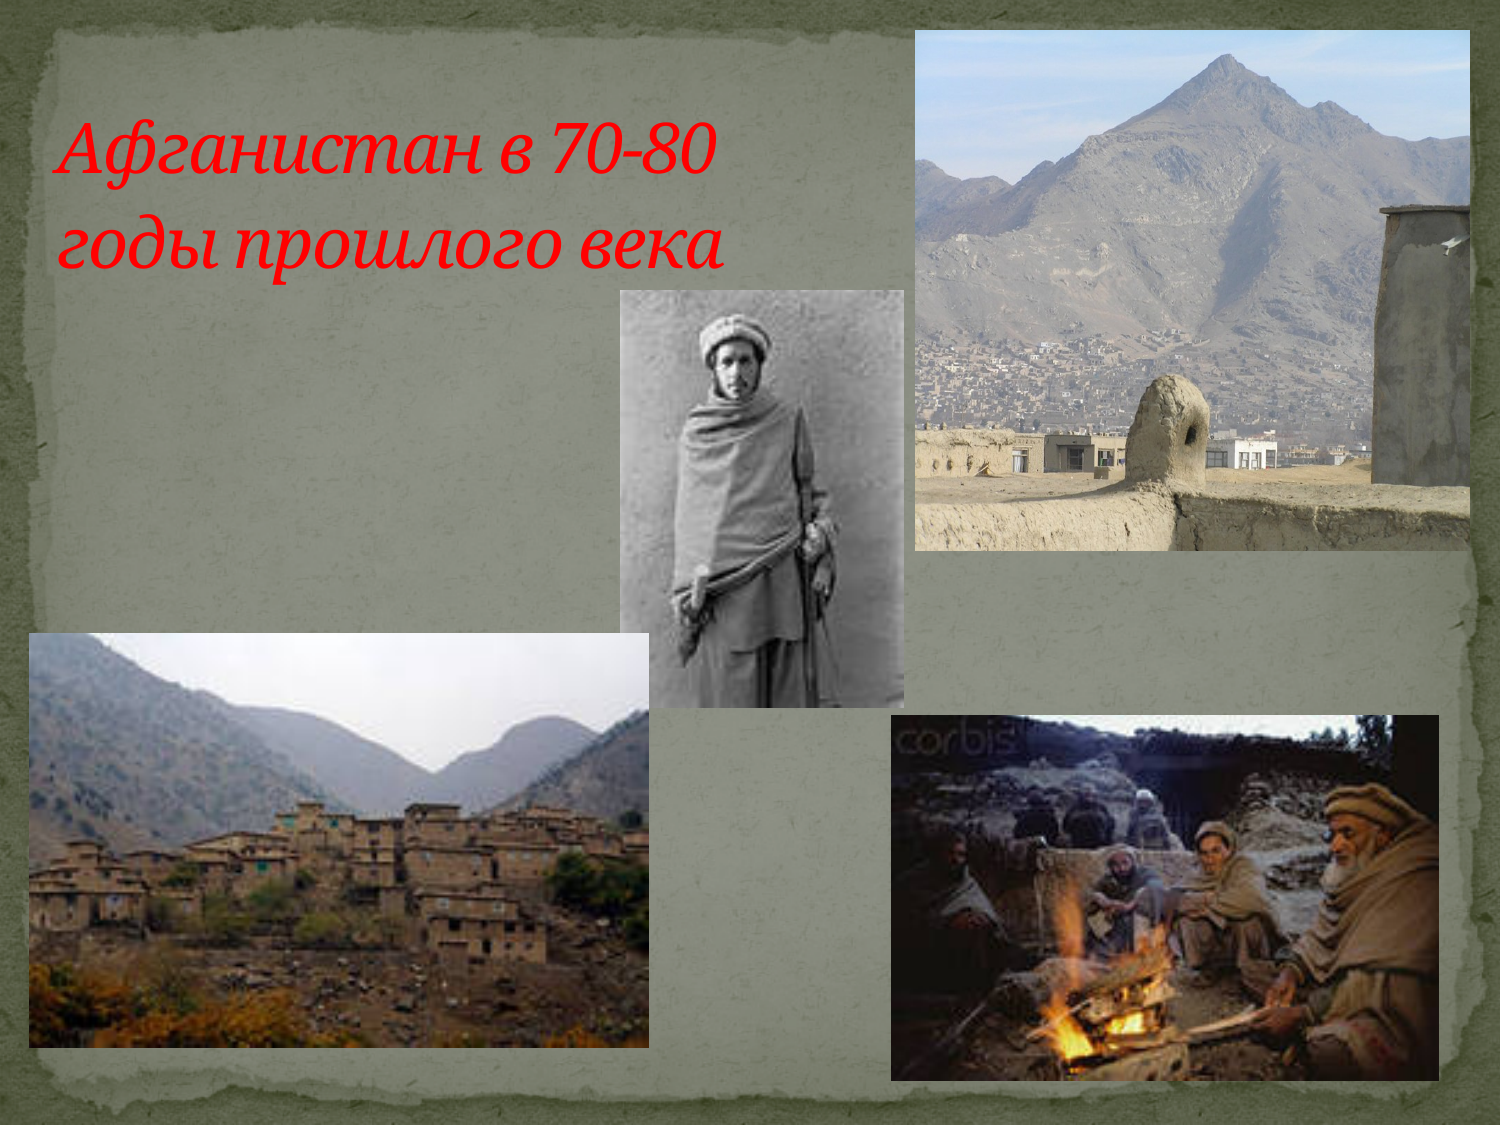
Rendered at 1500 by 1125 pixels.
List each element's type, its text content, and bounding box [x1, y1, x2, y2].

title Афганистан в 70-80 годы прошлого века [41, 66, 764, 297]
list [894, 718, 1437, 1078]
picture [29, 290, 904, 1048]
picture [915, 30, 1470, 551]
